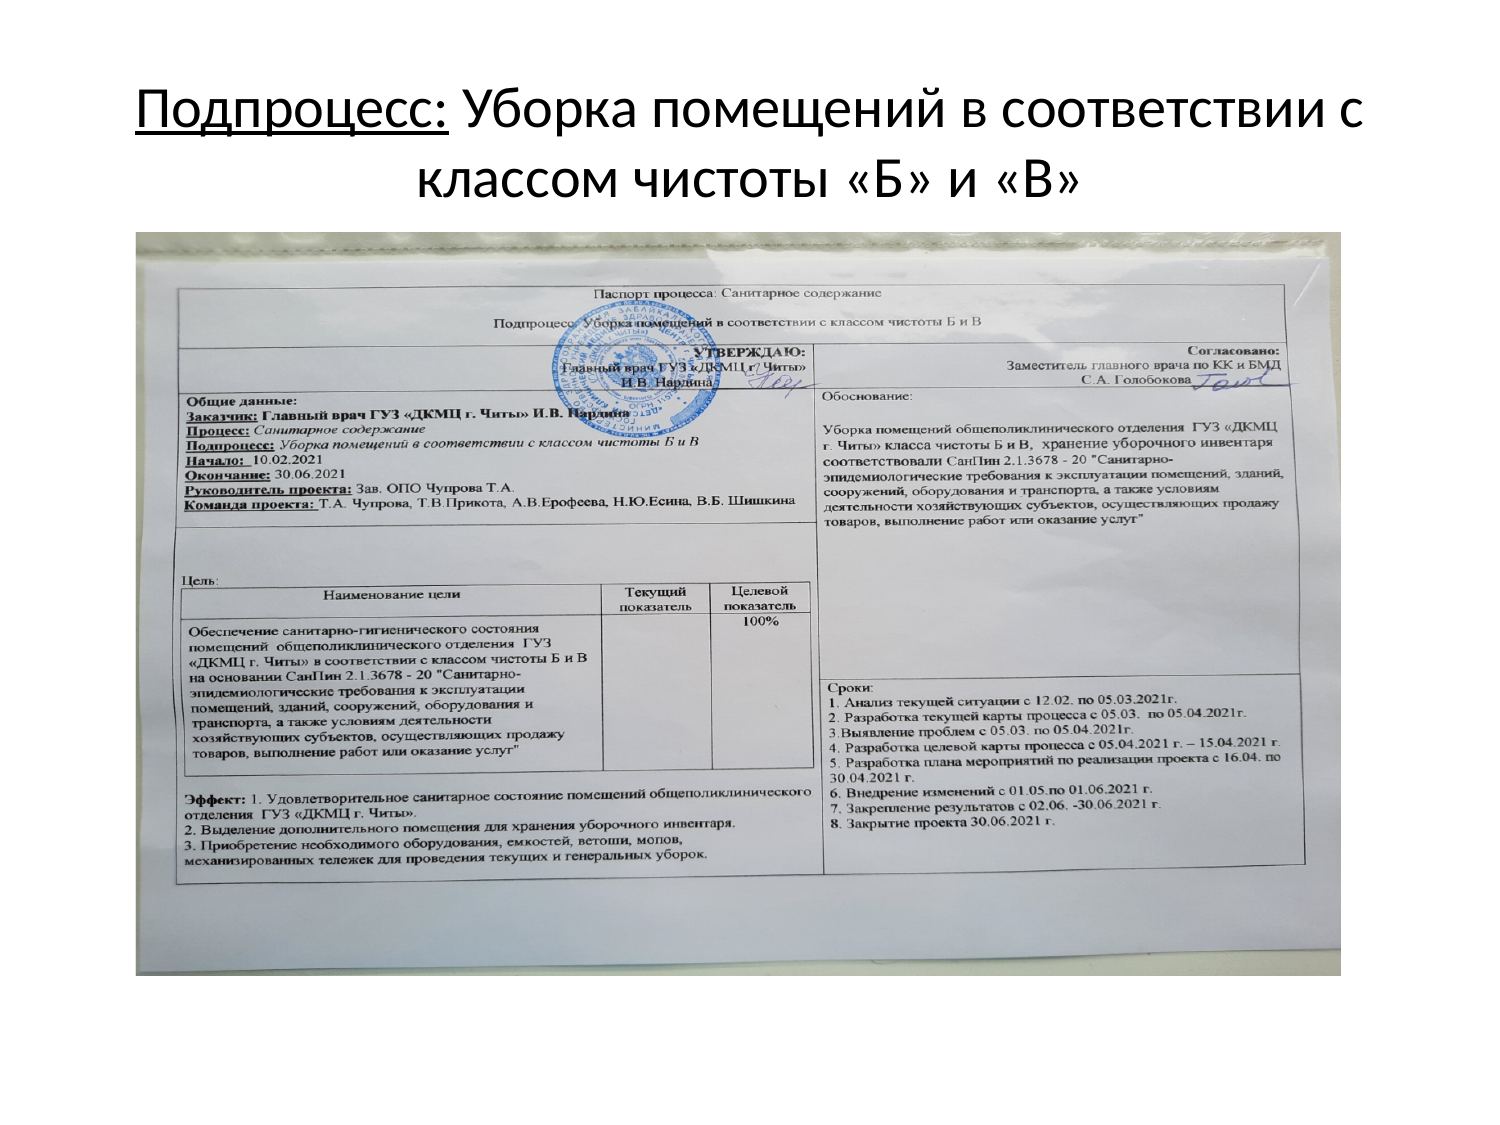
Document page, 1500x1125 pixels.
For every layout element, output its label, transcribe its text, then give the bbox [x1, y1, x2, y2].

picture [1111, 232, 1341, 976]
title Подпроцесс: Уборка помещений в соответствии с классом чистоты «Б» и «В» [1116, 45, 1425, 233]
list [365, 1, 1111, 1125]
picture [137, 232, 365, 976]
title Подпроцесс: Уборка помещений в соответствии с классом чистоты «Б» и «В» [75, 45, 360, 233]
